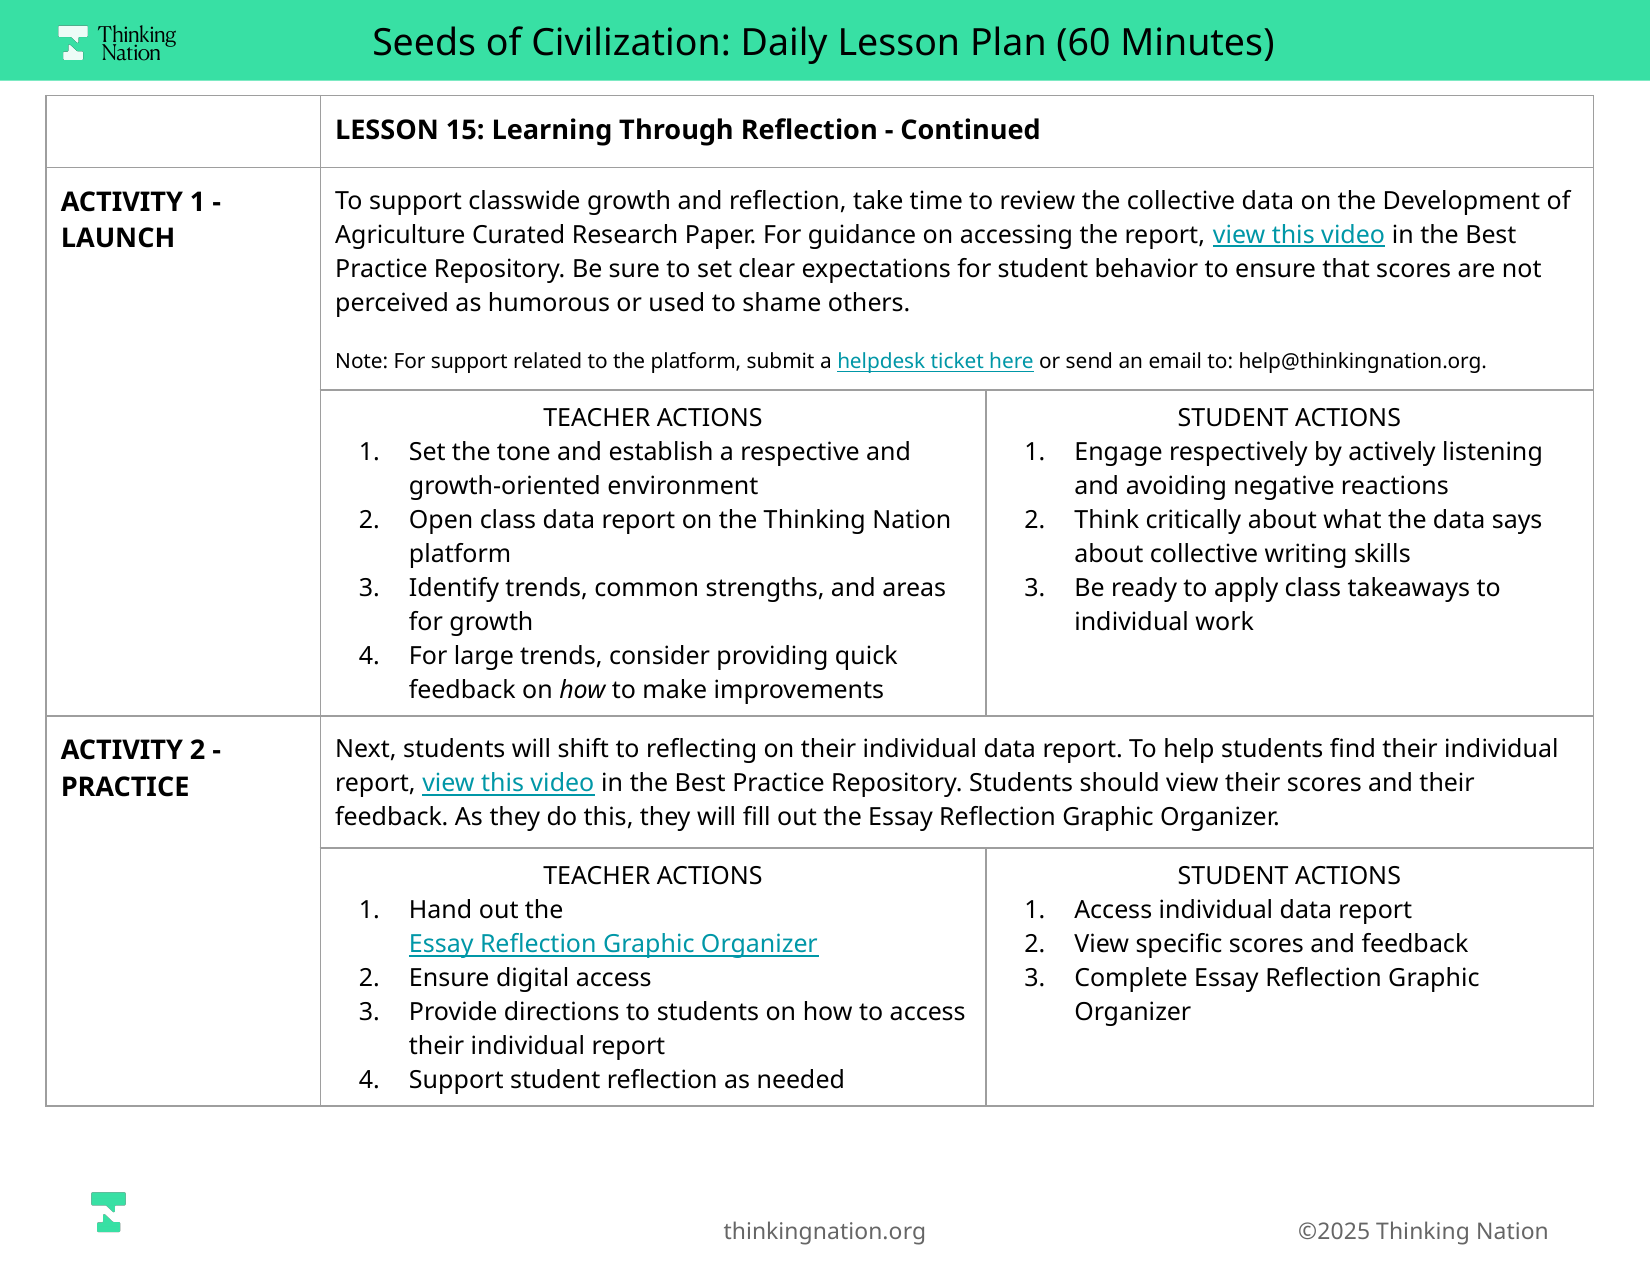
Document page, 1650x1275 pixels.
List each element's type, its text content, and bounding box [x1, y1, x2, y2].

table_cell ACTIVITY 1 - LAUNCH [47, 168, 320, 715]
table_cell STUDENT ACTIONS Engage respectively by actively listening and avoiding negative reactions Think critically about what the data says about collective writing skills Be ready to apply class takeaways to individual work [987, 391, 1593, 715]
text_box thinkingnation.org [629, 1200, 1021, 1240]
table_cell STUDENT ACTIONS Access individual data report View specific scores and feedback Complete Essay Reflection Graphic Organizer [987, 849, 1593, 1105]
table_cell TEACHER ACTIONS Hand out the Essay Reflection Graphic Organizer Ensure digital access Provide directions to students on how to access their individual report Support student reflection as needed [321, 849, 985, 1105]
picture [80, 1184, 136, 1240]
table_header [47, 96, 320, 167]
table_cell Next, students will shift to reflecting on their individual data report. To help students find their individual report, view this video in the Best Practice Repository. Students should view their scores and their feedback. As they do this, they will fill out the Essay Reflection Graphic Organizer. [321, 717, 1593, 847]
picture [45, 14, 180, 85]
text_box Seeds of Civilization: Daily Lesson Plan (60 Minutes) [0, 0, 1650, 81]
table_cell ACTIVITY 2 - PRACTICE [47, 717, 320, 1105]
table_cell To support classwide growth and reflection, take time to review the collective data on the Development of Agriculture Curated Research Paper. For guidance on accessing the report, view this video in the Best Practice Repository. Be sure to set clear expectations for student behavior to ensure that scores are not perceived as humorous or used to shame others. Note: For support related to the platform, submit a helpdesk ticket here or send an email to: help@thinkingnation.org. [321, 168, 1593, 389]
table_header LESSON 15: Learning Through Reflection - Continued [321, 96, 1593, 167]
text_box ©2025 Thinking Nation [1174, 1200, 1566, 1240]
table_cell TEACHER ACTIONS Set the tone and establish a respective and growth-oriented environment Open class data report on the Thinking Nation platform Identify trends, common strengths, and areas for growth For large trends, consider providing quick feedback on how to make improvements [321, 391, 985, 715]
